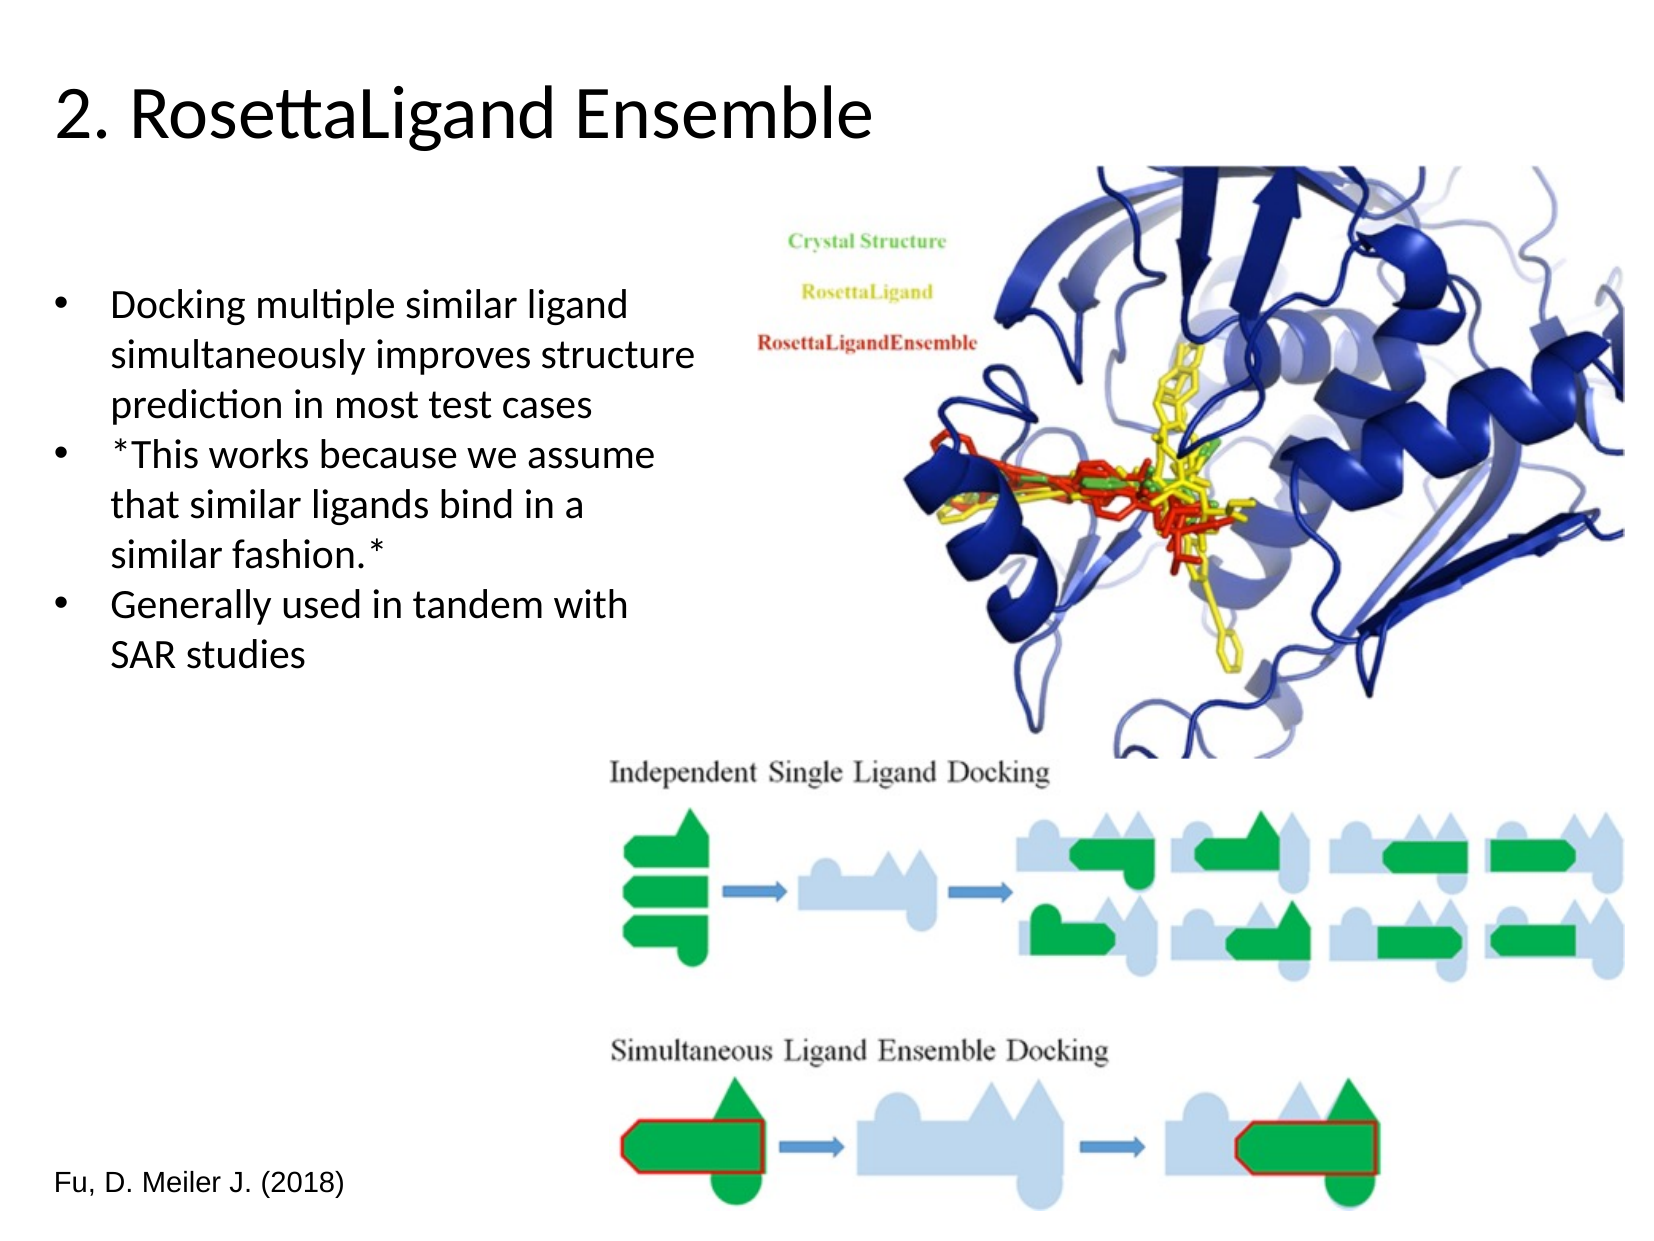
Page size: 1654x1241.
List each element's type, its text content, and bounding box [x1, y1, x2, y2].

text_box Docking multiple similar ligand simultaneously improves structure prediction in most test cases *This works because we assume that similar ligands bind in a similar fashion.* Generally used in tandem with SAR studies [39, 269, 712, 735]
title 2. RosettaLigand Ensemble [39, 31, 1466, 197]
picture [609, 164, 1625, 1211]
text_box Fu, D. Meiler J. (2018) [39, 1155, 407, 1206]
